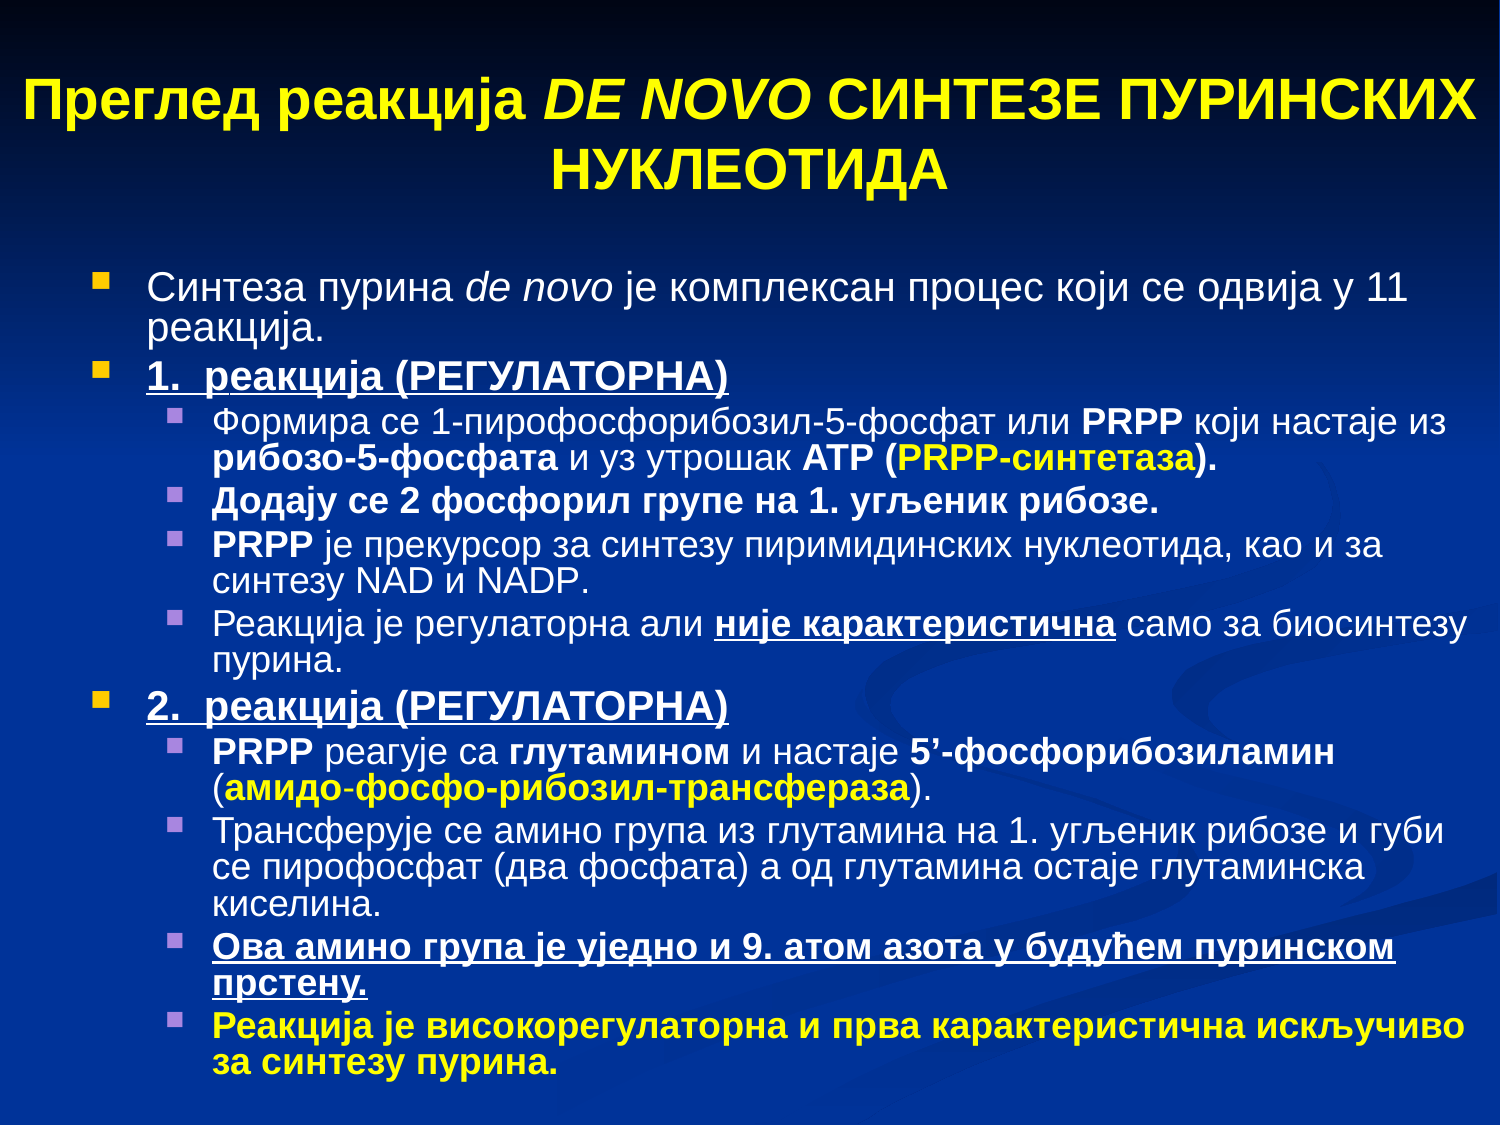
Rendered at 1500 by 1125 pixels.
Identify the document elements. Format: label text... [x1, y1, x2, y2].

text_box Преглед реакција DE NOVO СИНТЕЗЕ ПУРИНСКИХ НУКЛЕОТИДА [0, 37, 1500, 225]
list Синтеза пурина de novo је комплексан процес који се одвија у 11 реакција. 1. реакција (РЕГУЛАТОРНА) Формира се 1-пирофосфорибозил-5-фосфат или PRPP који настаје из рибозо-5-фосфата и уз утрошак ATP (PRPP-синтетаза). Додају се 2 фосфорил групе на 1. угљеник рибозе. PRPP је прекурсор за синтезу пиримидинских нуклеотида, као и за синтезу NAD и NADP. Реакција је регулаторна али није карактеристична само за биосинтезу пурина. 2. реакција (РЕГУЛАТОРНА) PRPP реагује са глутамином и настаје 5’-фосфорибозиламин (амидо-фосфо-рибозил-трансфераза). Трансферује се амино група из глутамина на 1. угљеник рибозе и губи се пирофосфат (два фосфата) а од глутамина остаје глутаминска киселина. Ова амино група је уједно и 9. атом азота у будућем пуринском прстену. Реакција је високорегулаторна и прва карактеристична искључиво за синтезу пурина. [74, 262, 1500, 1125]
